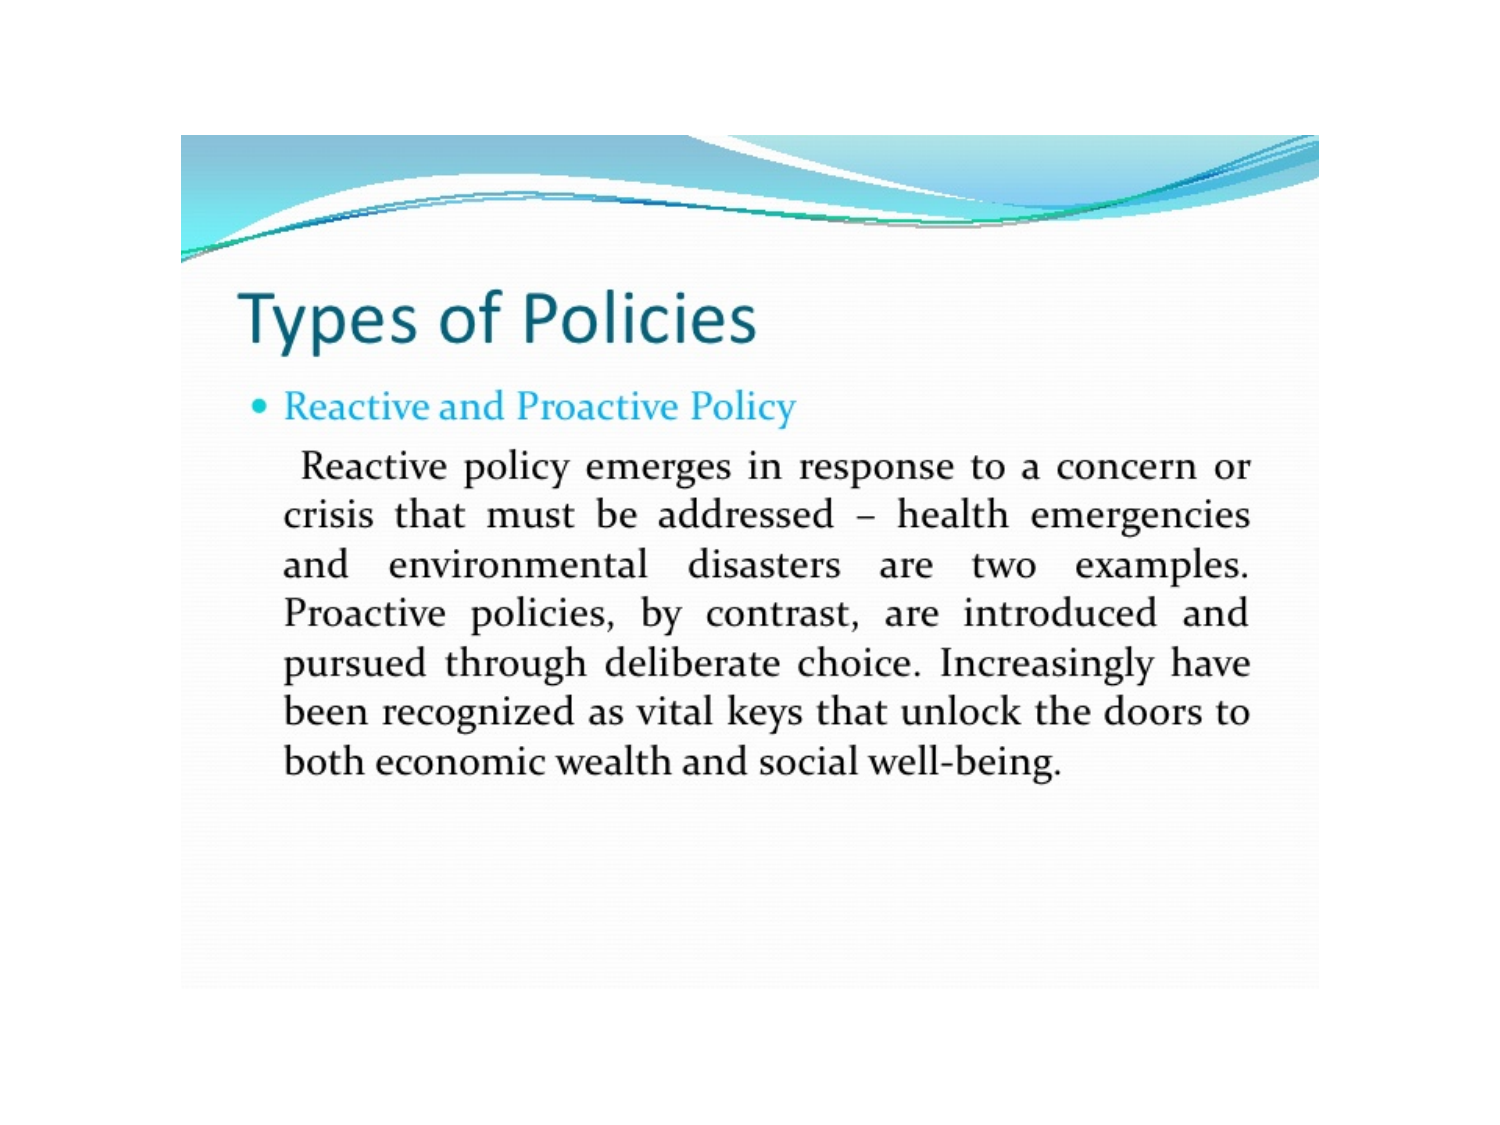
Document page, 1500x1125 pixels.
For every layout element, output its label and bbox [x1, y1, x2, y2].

picture [180, 135, 1319, 990]
